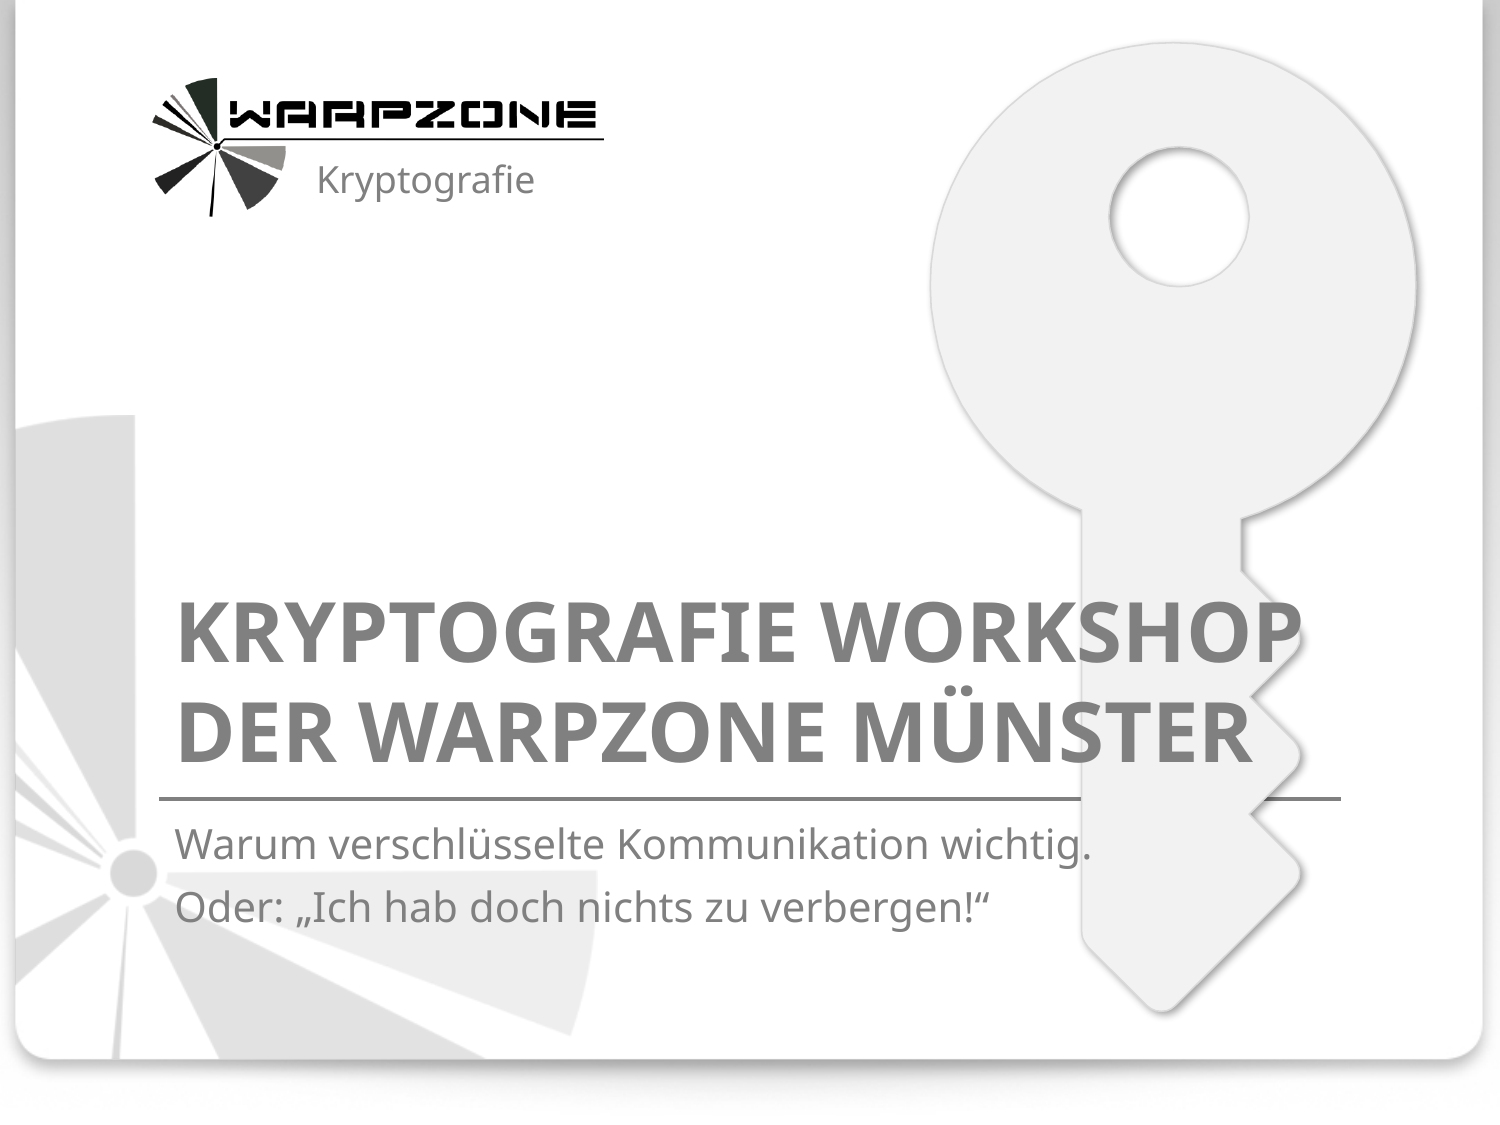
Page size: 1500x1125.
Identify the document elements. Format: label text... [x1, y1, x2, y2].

text_box [1080, 787, 1278, 810]
list Kryptografie [301, 149, 597, 350]
list Warum verschlüsselte Kommunikation wichtig. Oder: „Ich hab doch nichts zu verbergen!“ [159, 810, 1341, 1035]
text_box [929, 41, 1417, 462]
picture [0, 0, 1500, 1125]
title KRYPTOGRAFIE WORKSHOP DER WARPZONE MÜNSTER [159, 444, 1341, 787]
